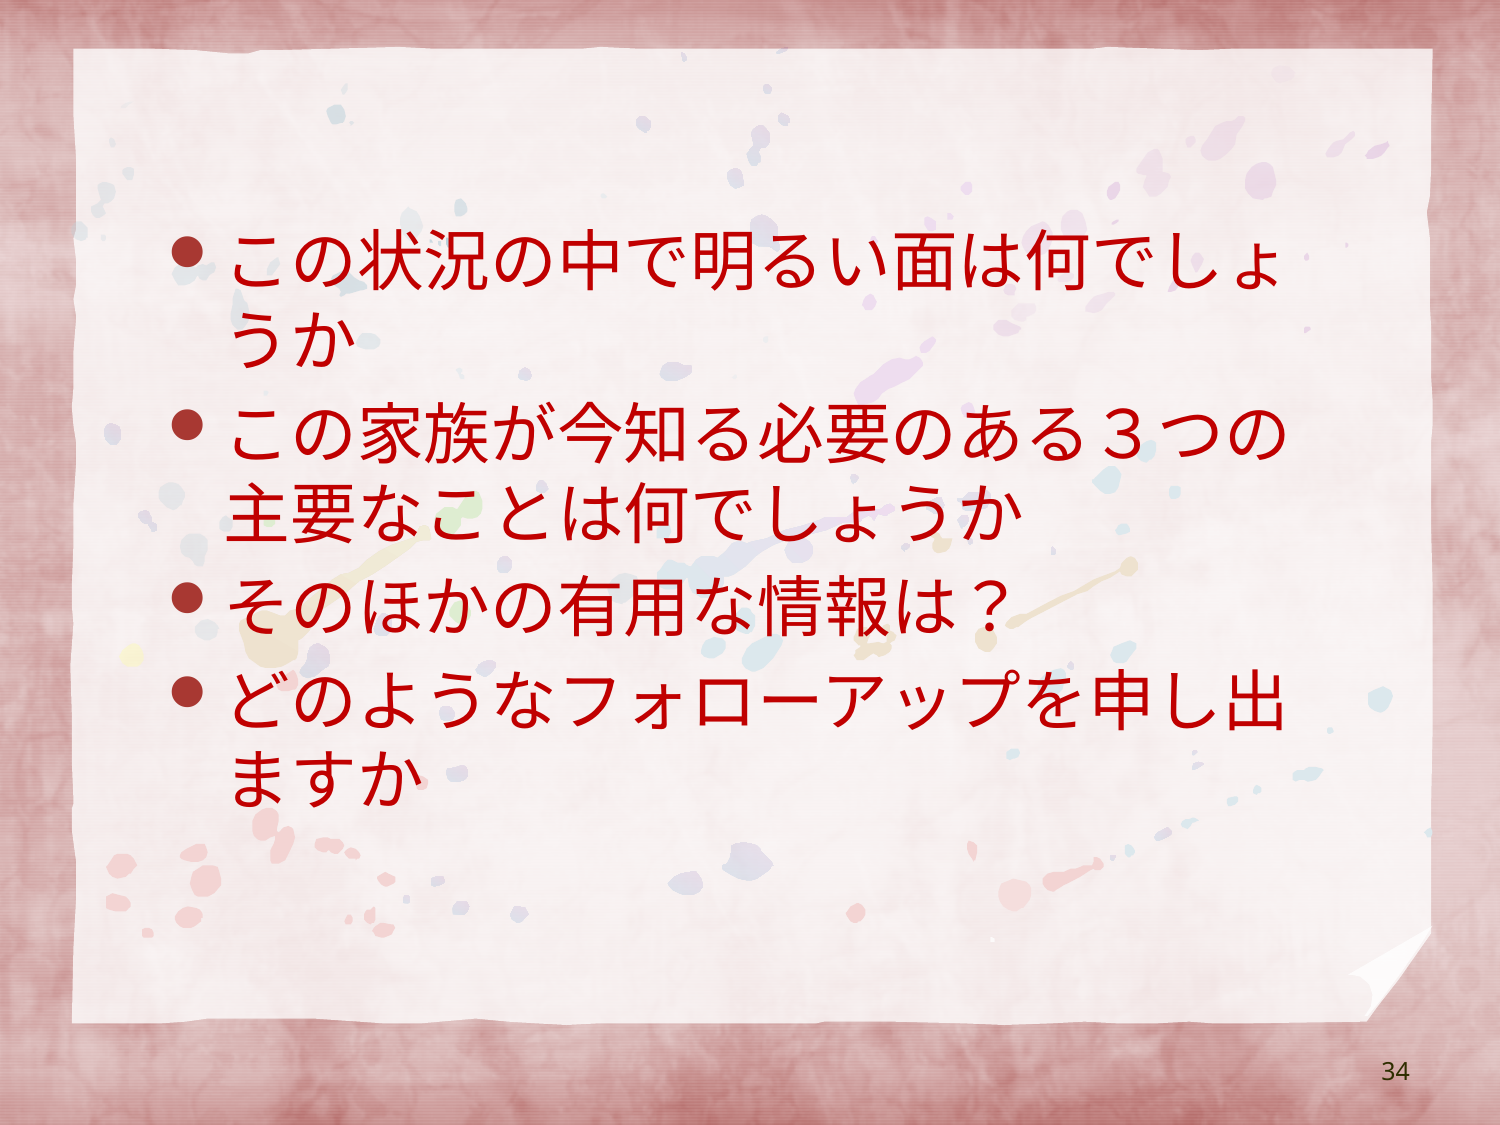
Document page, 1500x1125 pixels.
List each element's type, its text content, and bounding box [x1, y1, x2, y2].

slide_number 34 [1074, 1042, 1425, 1103]
list この状況の中で明るい面は何でしょうか この家族が今知る必要のある３つの主要なことは何でしょうか そのほかの有用な情報は？ どのようなフォローアップを申し出ますか [152, 210, 1360, 954]
